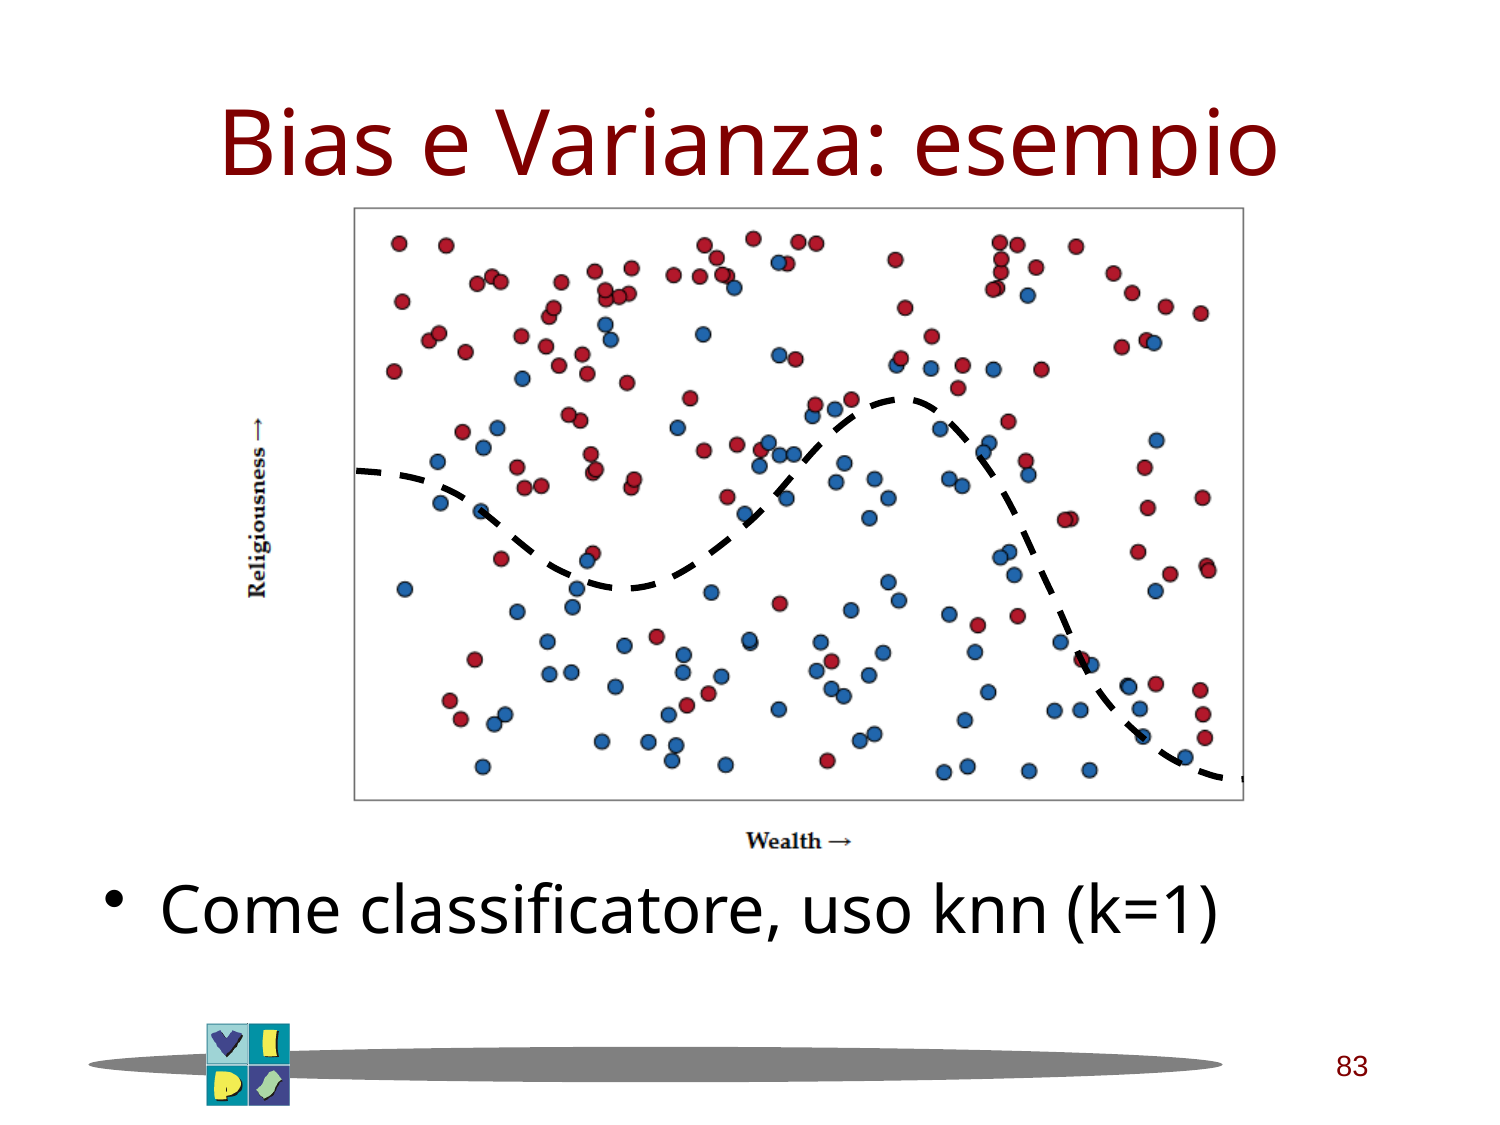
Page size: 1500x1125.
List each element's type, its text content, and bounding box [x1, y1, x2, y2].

picture [206, 1023, 290, 1106]
slide_number 83 [1033, 1039, 1384, 1118]
list Come classificatore, uso knn (k=1) [88, 859, 1439, 1000]
picture [207, 178, 1274, 869]
title Bias e Varianza: esempio [75, 45, 1425, 233]
